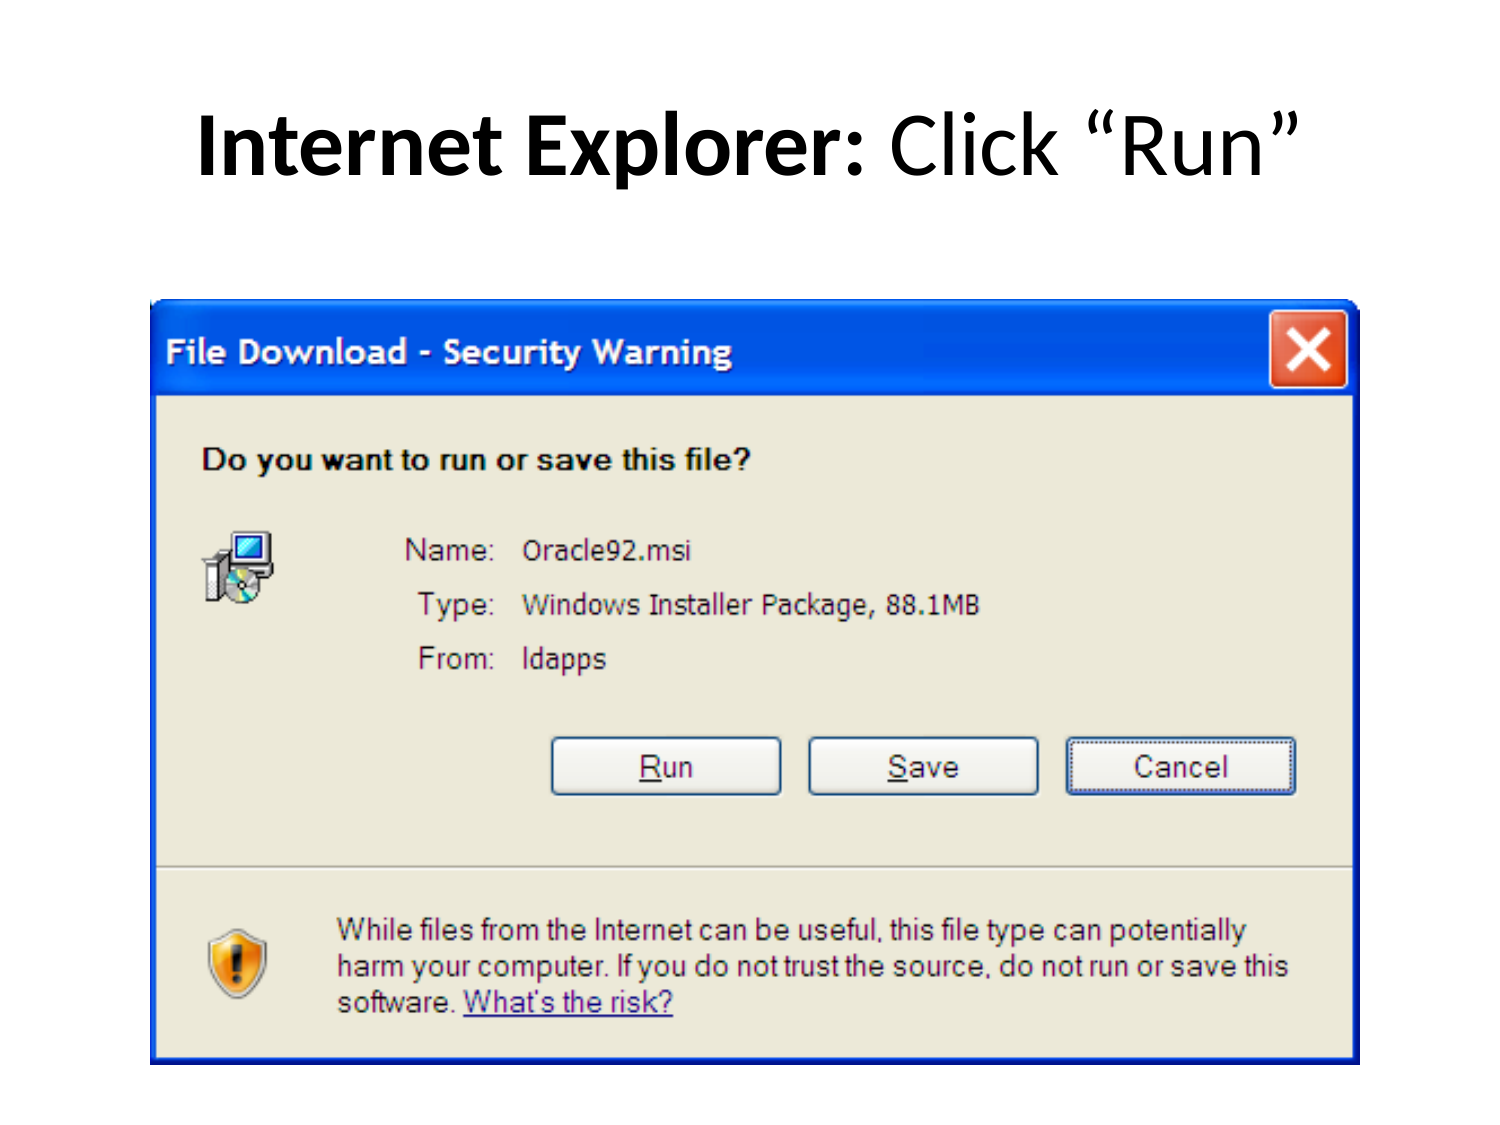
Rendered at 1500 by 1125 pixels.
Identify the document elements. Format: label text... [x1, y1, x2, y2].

picture [149, 299, 1360, 1066]
title Internet Explorer: Click “Run” [75, 45, 1425, 233]
